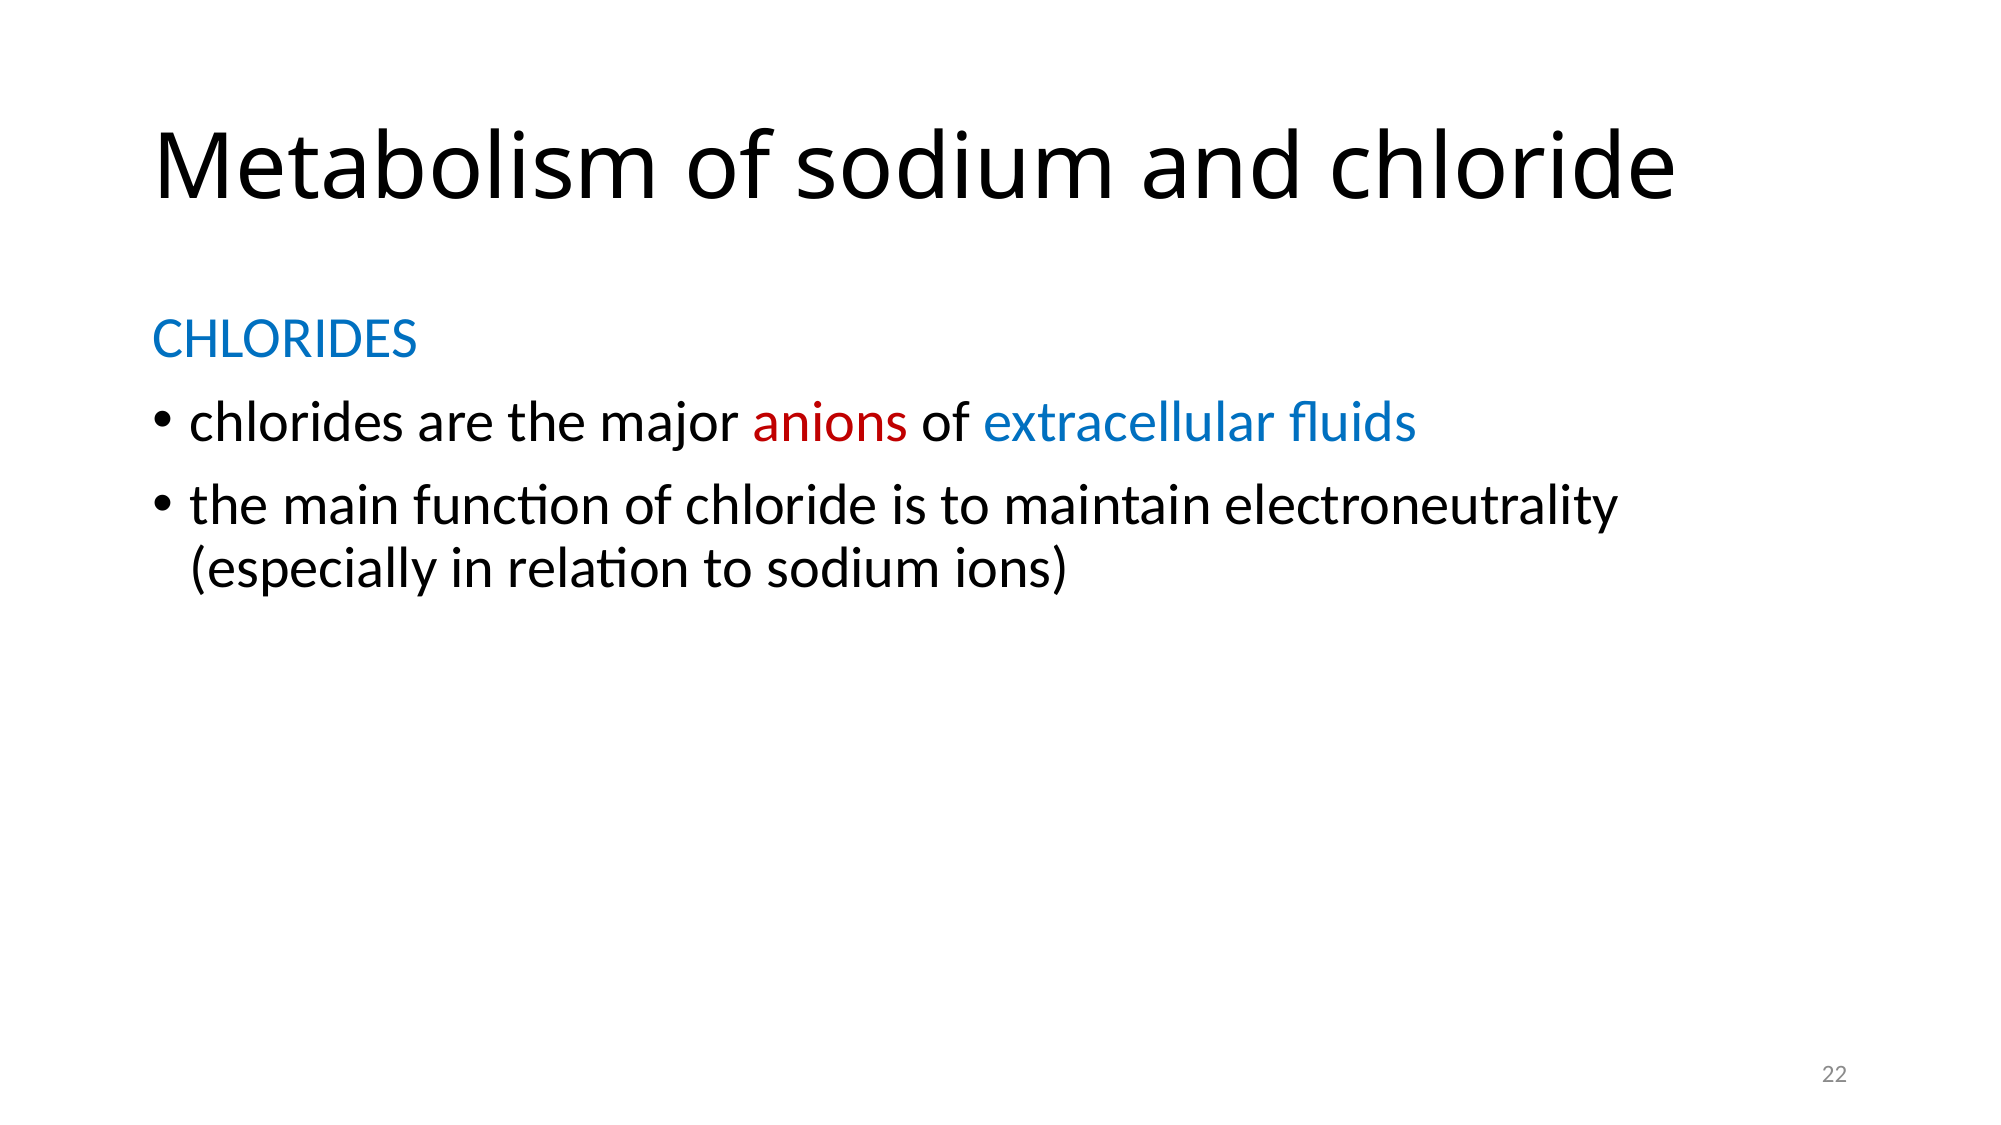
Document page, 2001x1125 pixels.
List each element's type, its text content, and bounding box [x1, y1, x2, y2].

list CHLORIDES chlorides are the major anions of extracellular fluids the main function of chloride is to maintain electroneutrality (especially in relation to sodium ions) [137, 299, 1863, 1014]
title Metabolism of sodium and chloride [137, 59, 1863, 278]
slide_number 22 [1412, 1042, 1863, 1103]
